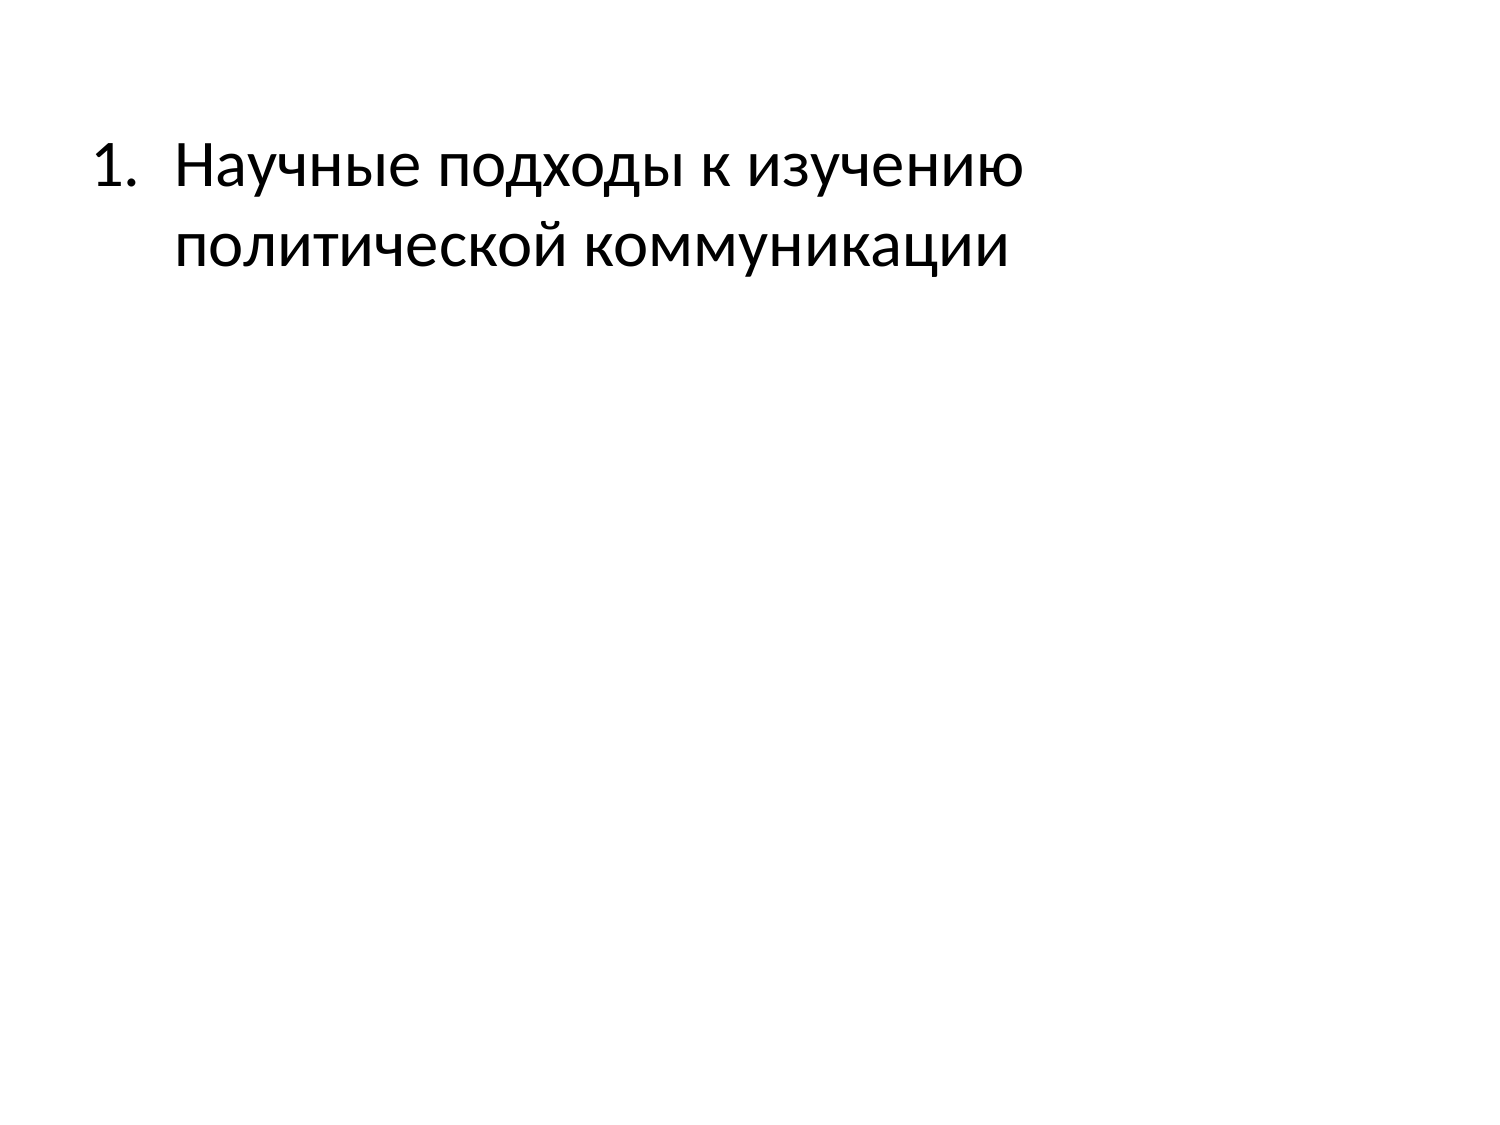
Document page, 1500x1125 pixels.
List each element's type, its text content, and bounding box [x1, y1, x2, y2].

list Научные подходы к изучению политической коммуникации [75, 112, 1425, 1005]
